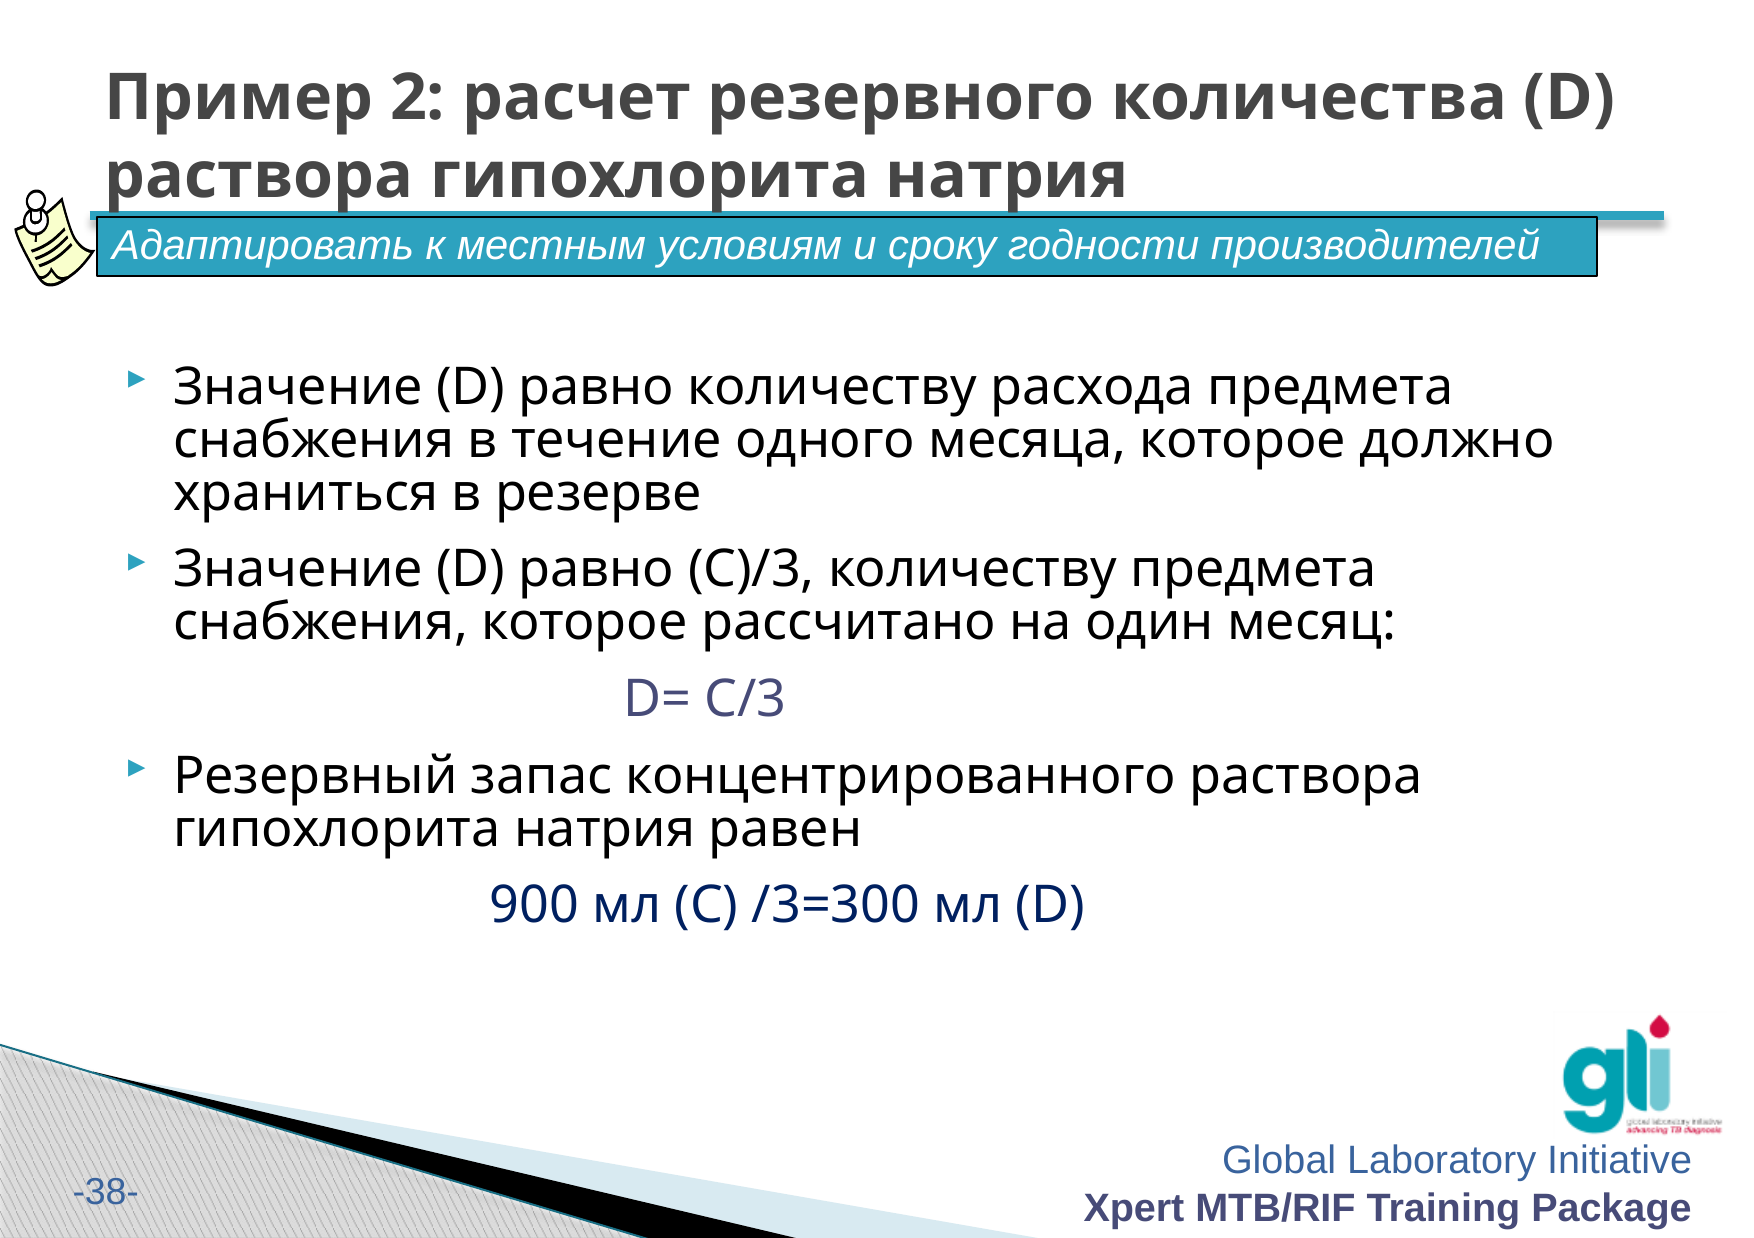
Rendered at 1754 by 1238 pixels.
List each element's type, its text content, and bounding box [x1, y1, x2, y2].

picture [1553, 1011, 1727, 1139]
list Значение (D) равно количеству расхода предмета снабжения в течение одного месяца, которое должно храниться в резерве Значение (D) равно (C)/3, количеству предмета снабжения, которое рассчитано на один месяц: D= C/3 Резервный запас концентрированного раствора гипохлорита натрия равен 900 мл (C) /3=300 мл (D) [87, 267, 1666, 996]
text_box Адаптировать к местным условиям и сроку годности производителей [101, 210, 1610, 276]
picture [14, 188, 96, 289]
title Пример 2: расчет резервного количества (D) раствора гипохлорита натрия [87, 49, 1754, 216]
